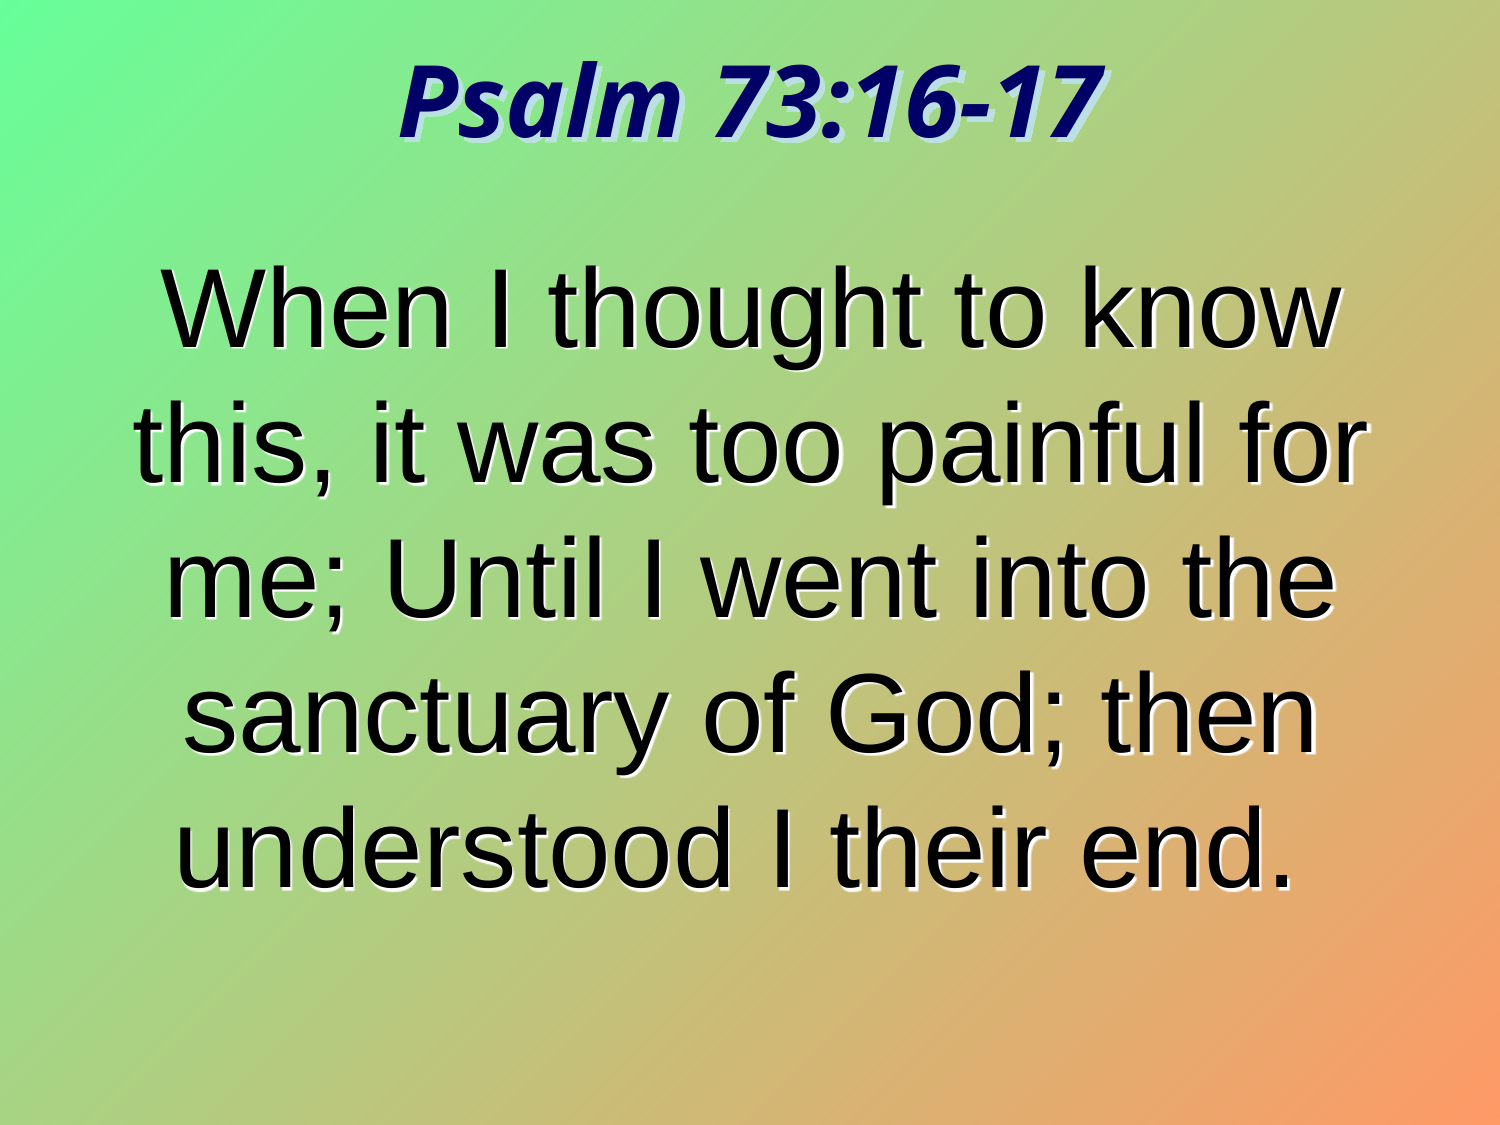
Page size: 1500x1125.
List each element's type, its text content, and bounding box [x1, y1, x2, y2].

text_box When I thought to know this, it was too painful for me; Until I went into the sanctuary of God; then understood I their end. [53, 227, 1449, 918]
text_box Psalm 73:16-17 [0, 29, 1500, 165]
